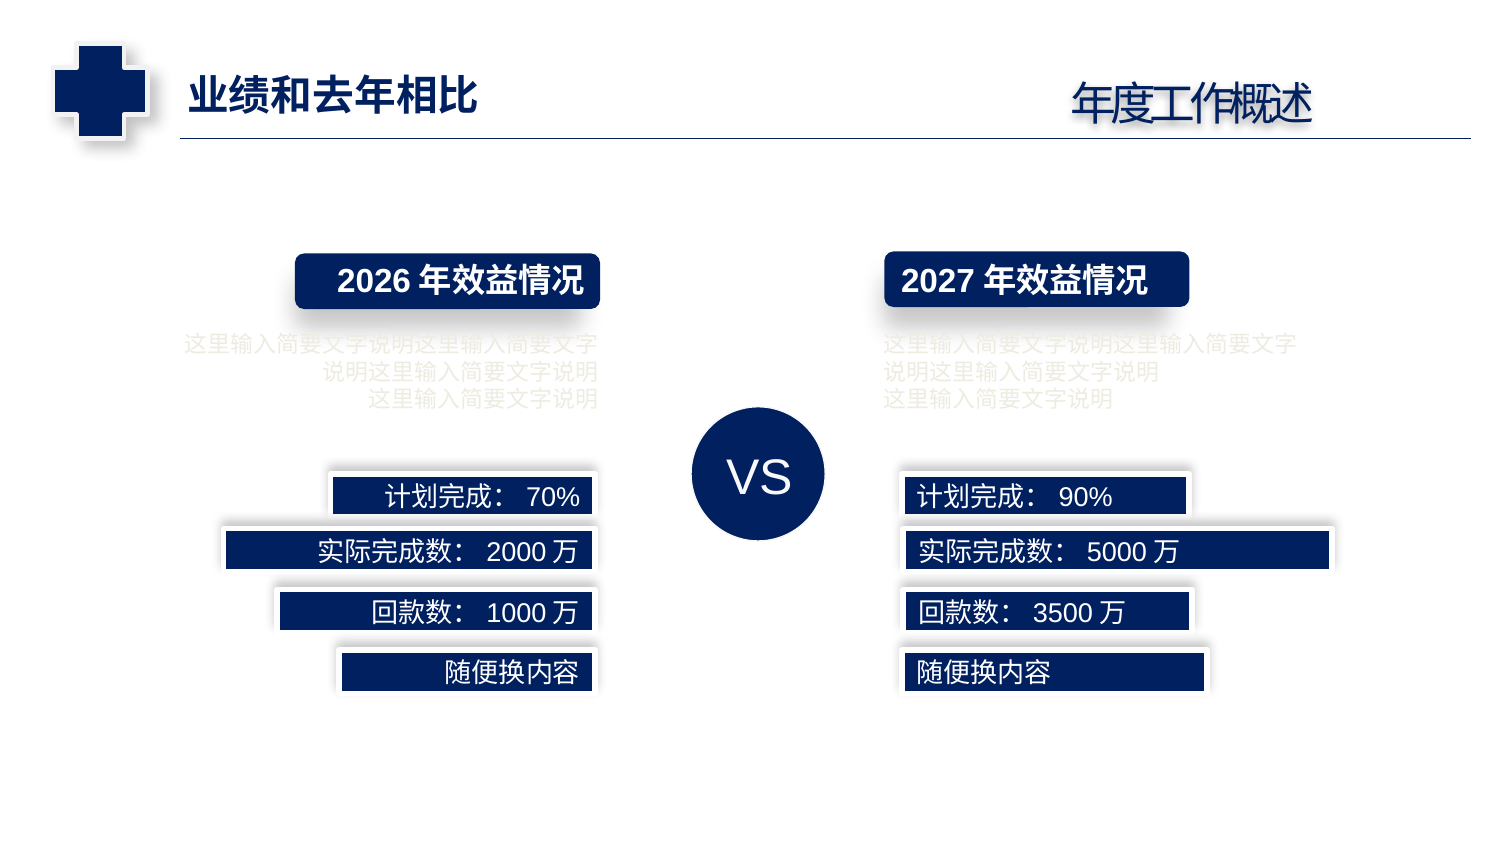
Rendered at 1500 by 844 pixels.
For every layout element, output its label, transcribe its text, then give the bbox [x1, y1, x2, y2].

text_box 回款数：3500万 [902, 589, 1193, 634]
text_box 随便换内容 [338, 649, 596, 694]
text_box 这里输入简要文字说明这里输入简要文字说明这里输入简要文字说明 这里输入简要文字说明 [165, 322, 614, 420]
text_box 实际完成数：5000万 [902, 528, 1333, 573]
text_box 实际完成数：2000万 [223, 528, 596, 573]
text_box [882, 252, 886, 306]
text_box [292, 251, 600, 312]
text_box [690, 406, 826, 542]
text_box 2027年效益情况 [886, 251, 1165, 307]
text_box 计划完成：90% [901, 473, 1190, 518]
text_box [887, 249, 1192, 310]
text_box 回款数：1000万 [276, 589, 596, 634]
text_box 计划完成：70% [330, 473, 596, 518]
text_box 这里输入简要文字说明这里输入简要文字说明这里输入简要文字说明 这里输入简要文字说明 [868, 322, 1317, 420]
text_box 2026年效益情况 [321, 251, 601, 307]
text_box 随便换内容 [901, 649, 1208, 694]
text_box 年度工作概述 [1055, 67, 1329, 138]
text_box VS [711, 437, 808, 513]
text_box 业绩和去年相比 [172, 60, 495, 126]
